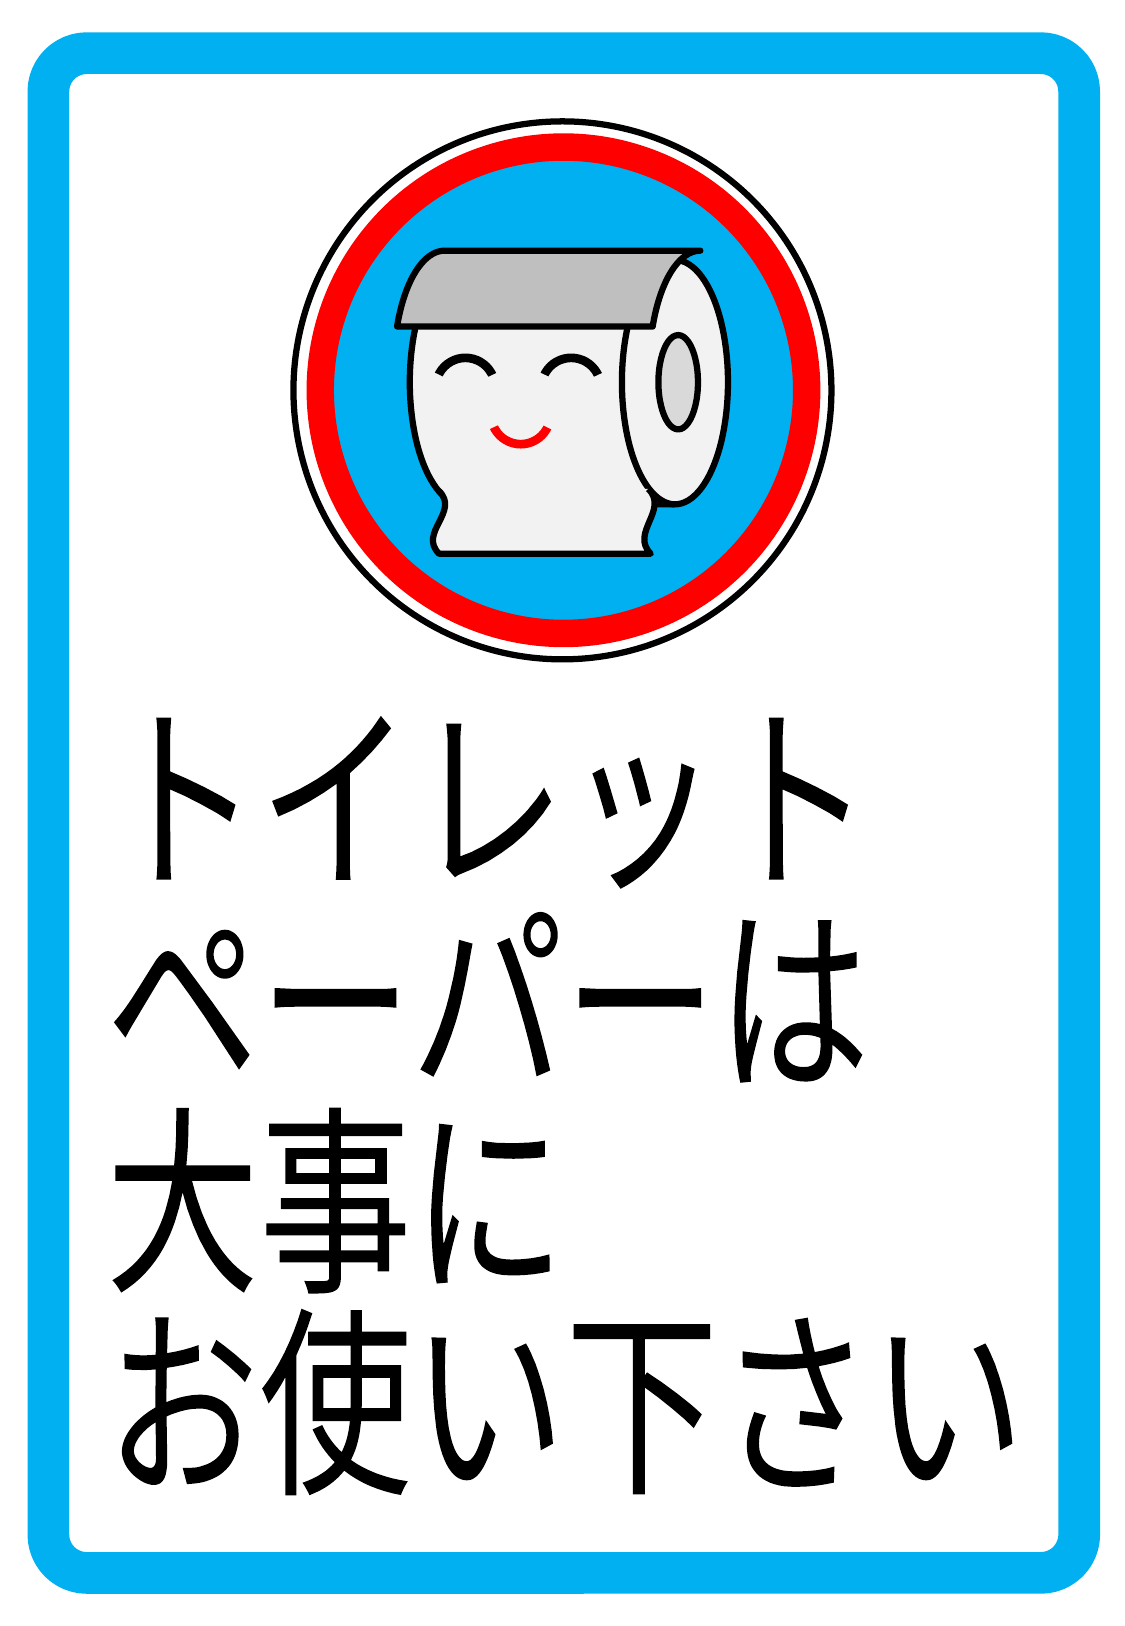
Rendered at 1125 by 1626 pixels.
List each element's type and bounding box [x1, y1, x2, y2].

text_box [46, 51, 1082, 1576]
text_box [293, 121, 832, 660]
